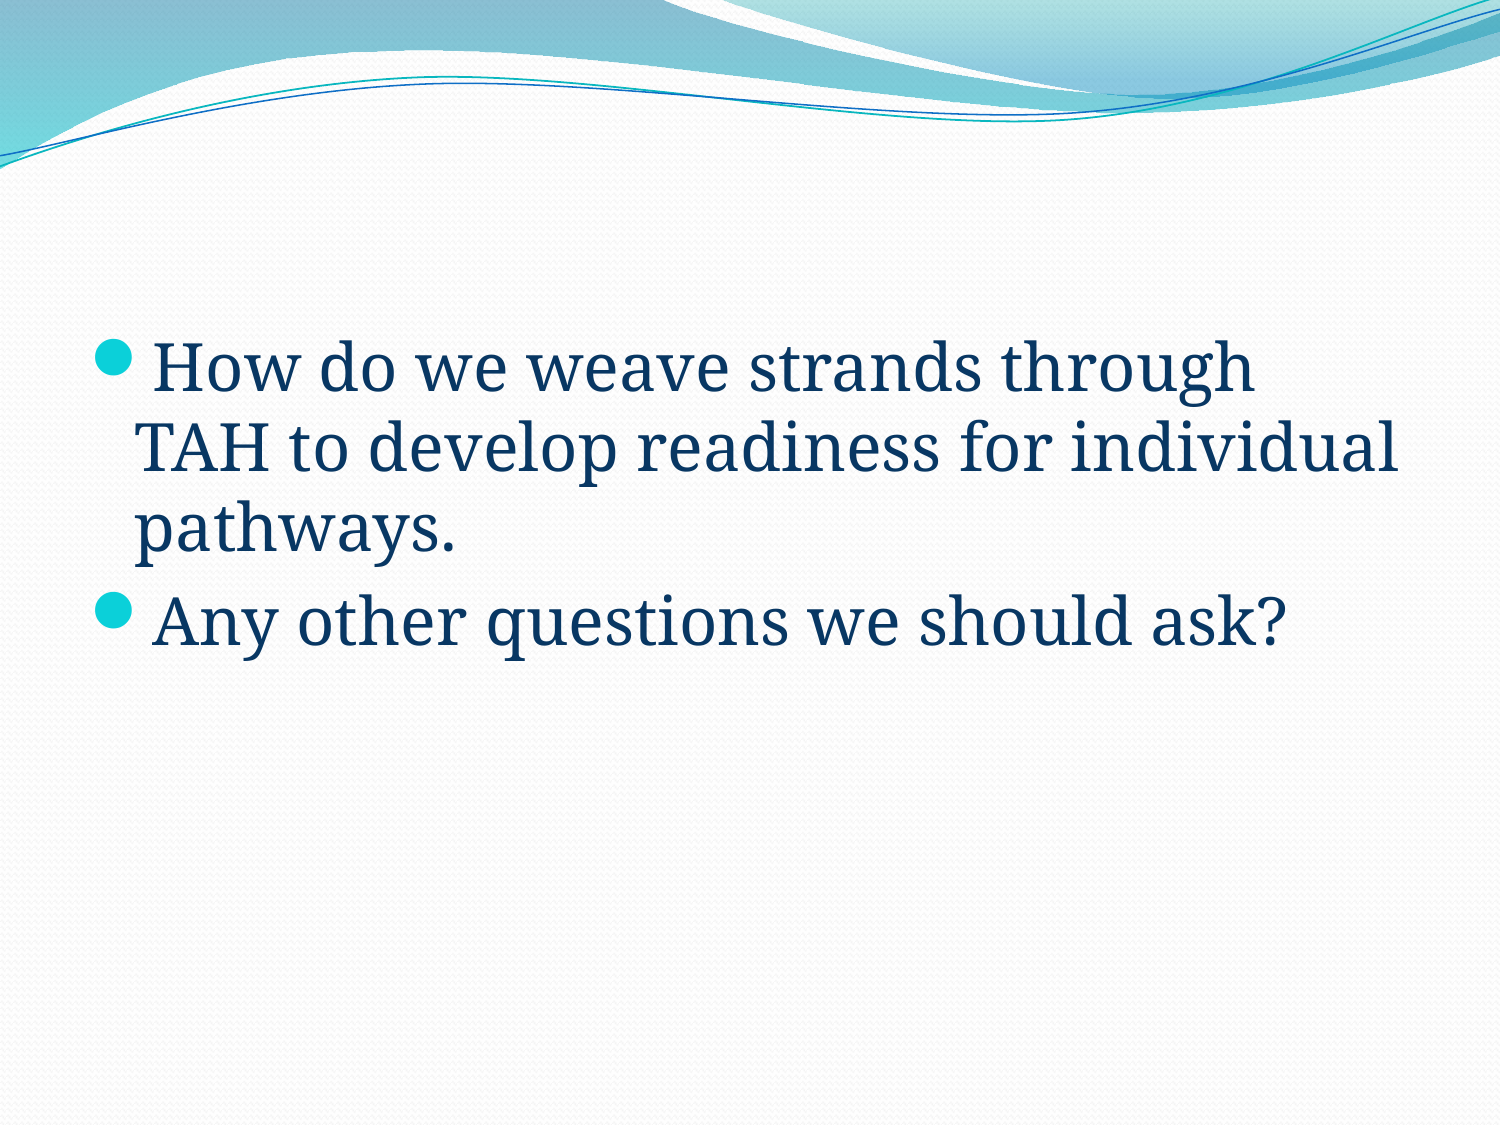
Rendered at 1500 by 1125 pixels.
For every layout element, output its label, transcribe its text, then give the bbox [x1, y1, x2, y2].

list How do we weave strands through TAH to develop readiness for individual pathways. Any other questions we should ask? [75, 317, 1425, 1038]
